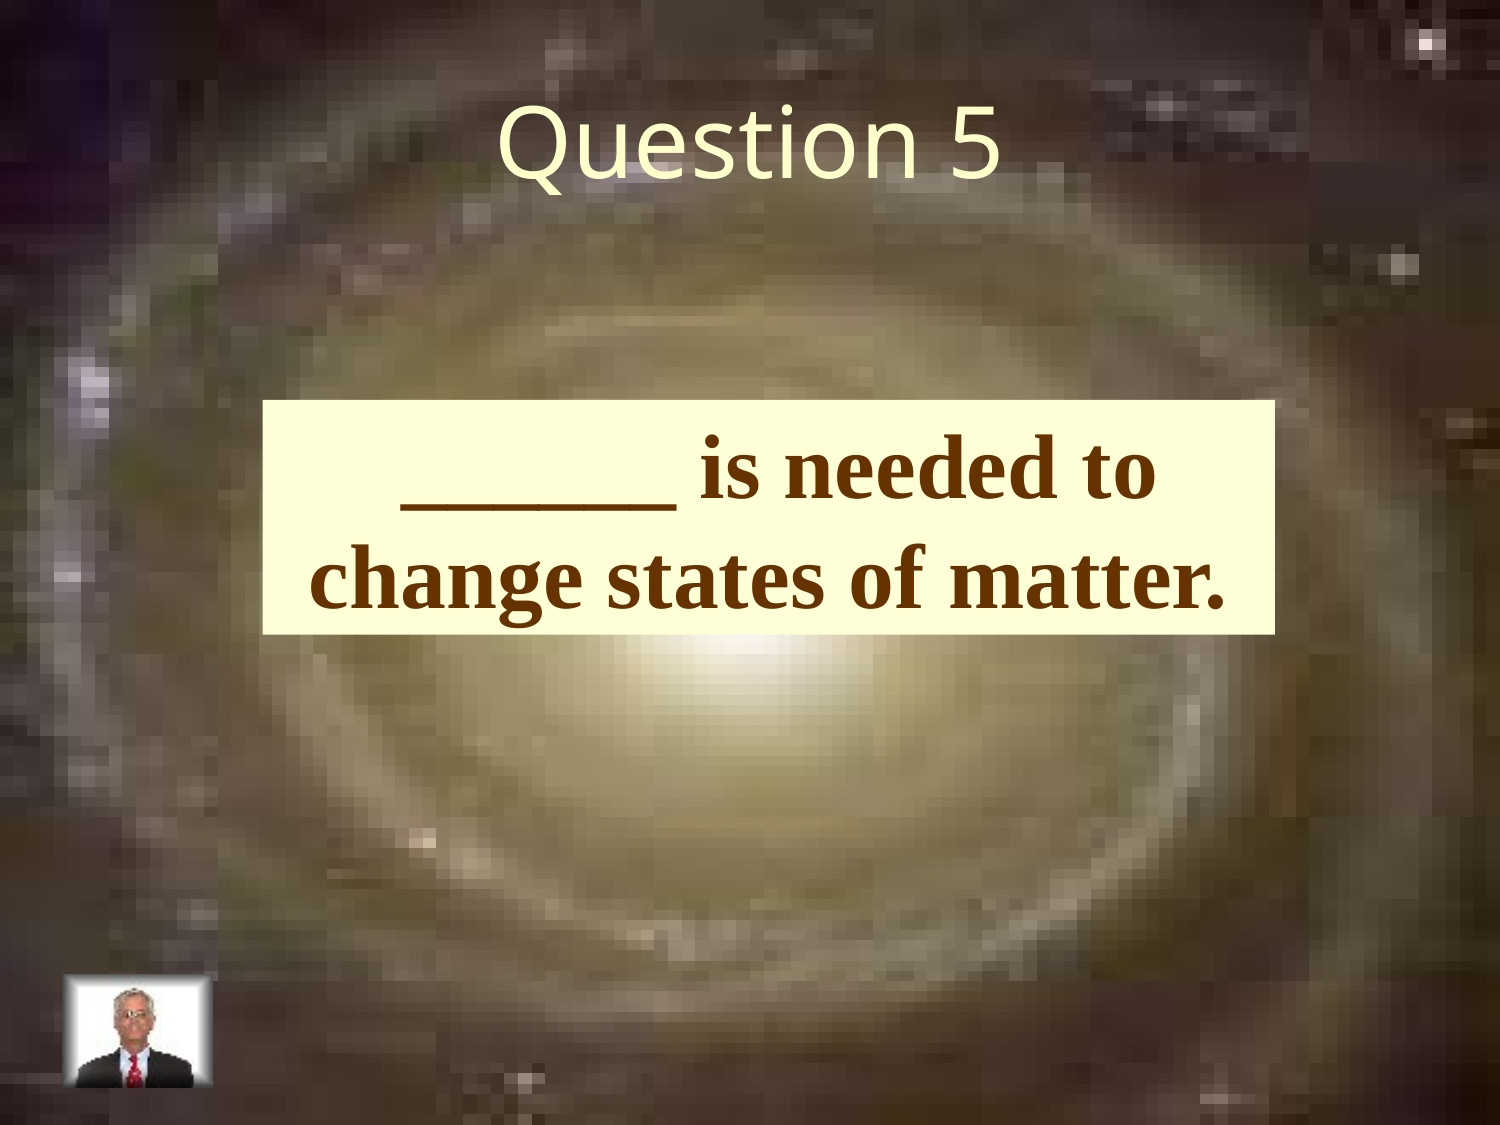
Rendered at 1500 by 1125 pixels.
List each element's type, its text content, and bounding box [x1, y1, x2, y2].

text_box ______ is needed to change states of matter. [262, 399, 1275, 635]
picture [0, 0, 1500, 1125]
title Question 5 [74, 44, 1426, 233]
